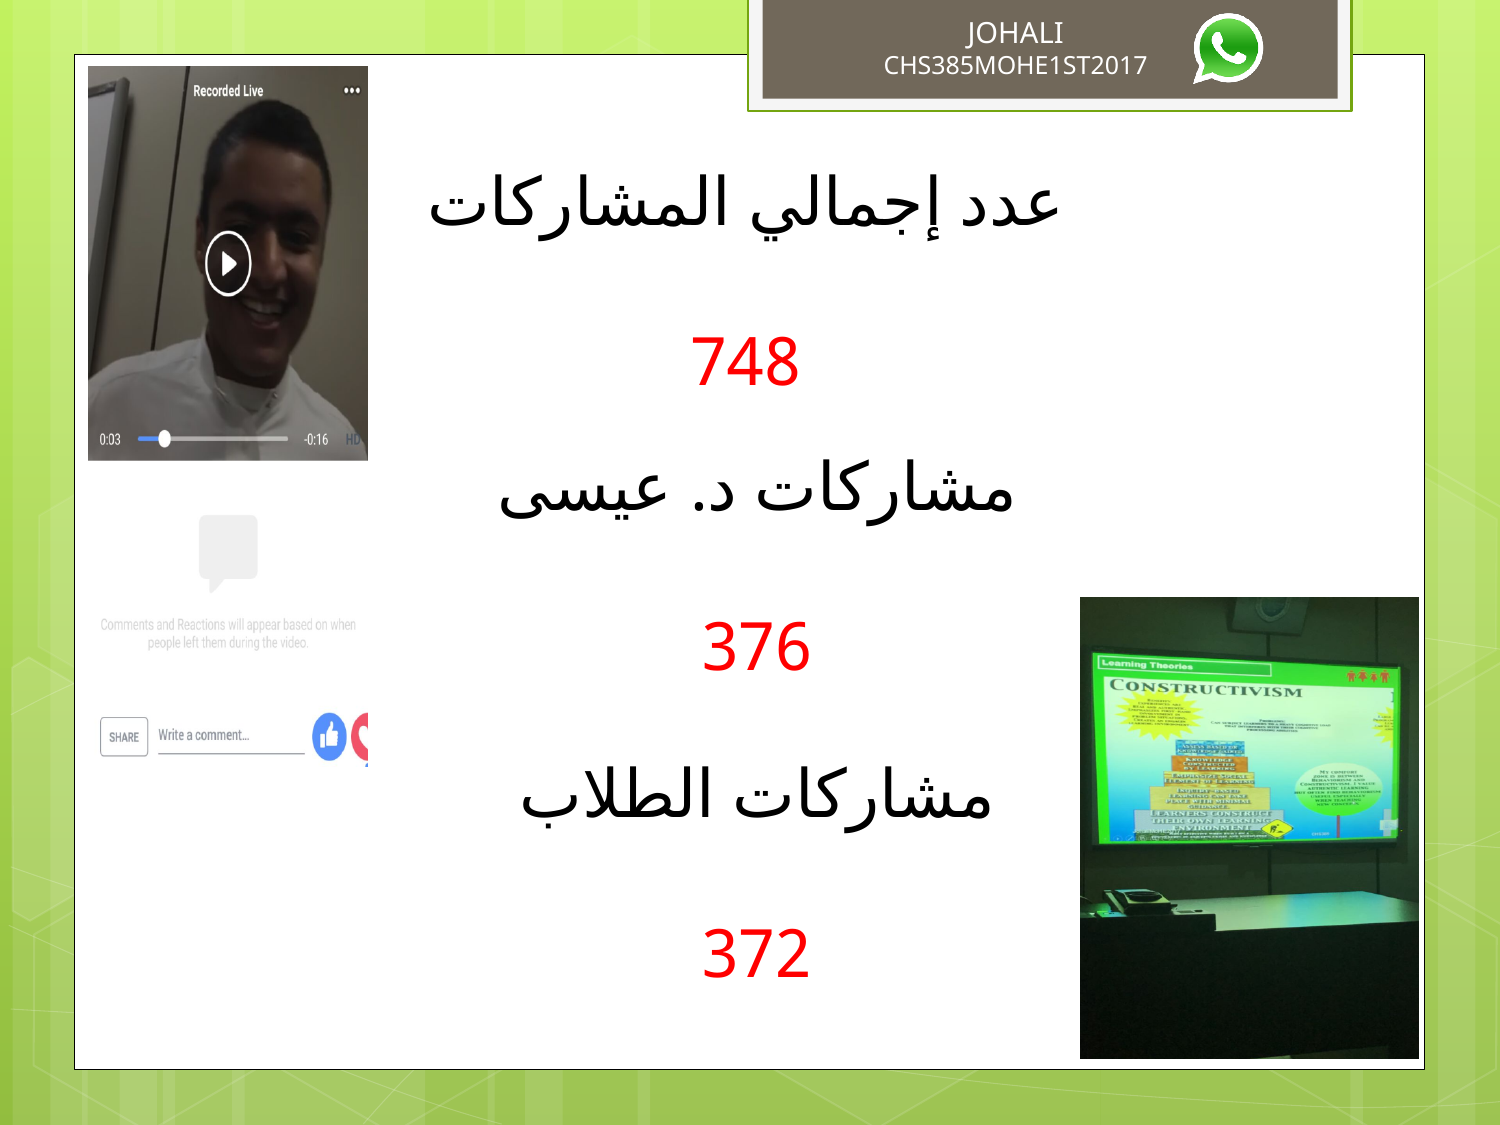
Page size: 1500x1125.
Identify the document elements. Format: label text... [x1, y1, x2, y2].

picture [1080, 597, 1420, 1059]
text_box مشاركات الطلاب 372 [386, 743, 1074, 1044]
picture [88, 66, 368, 768]
text_box JOHALI CHS385MOHE1ST2017 [809, 7, 1185, 87]
picture [1186, 7, 1267, 87]
text_box عدد إجمالي المشاركات 748 [373, 151, 1211, 407]
text_box مشاركات د. عيسى 376 [386, 436, 1128, 737]
